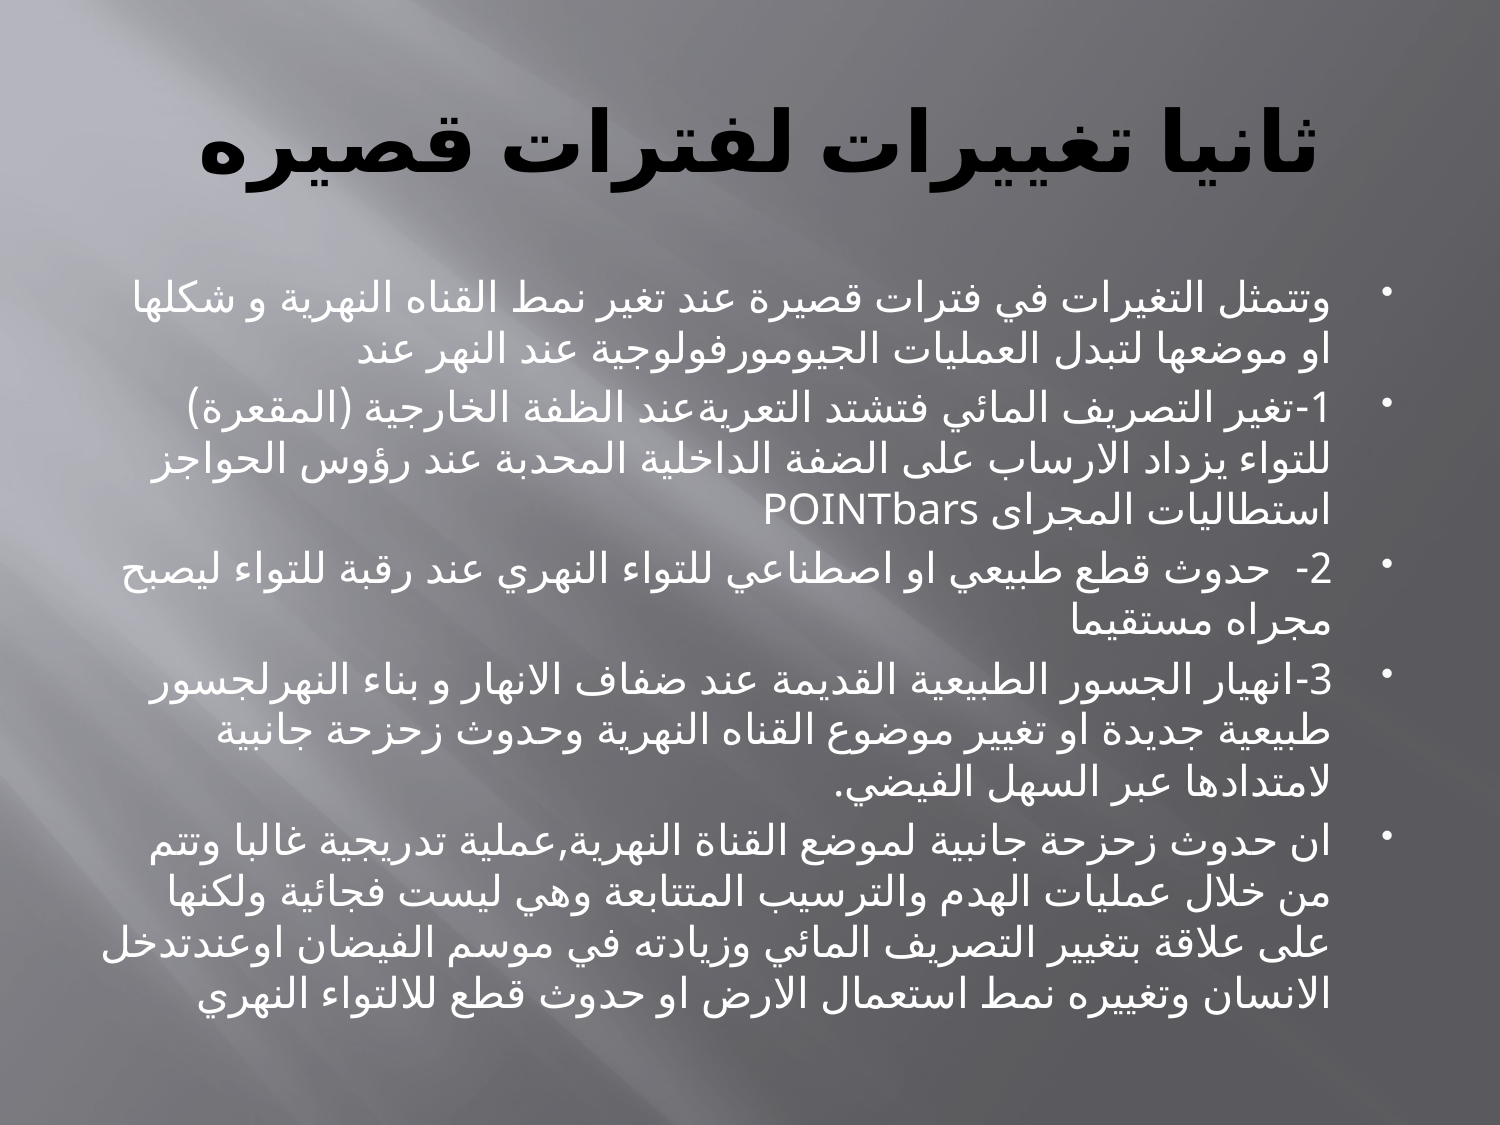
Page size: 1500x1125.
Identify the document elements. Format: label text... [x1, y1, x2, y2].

list وتتمثل التغيرات في فترات قصيرة عند تغير نمط القناه النهرية و شكلها او موضعها لتبدل العمليات الجيومورفولوجية عند النهر عند 1- تغير التصريف المائي فتشتد التعريةعند الظفة الخارجية (المقعرة) للتواء يزداد الارساب على الضفة الداخلية المحدبة عند رؤوس الحواجز استطاليات المجراى POINTbars 2- حدوث قطع طبيعي او اصطناعي للتواء النهري عند رقبة للتواء ليصبح مجراه مستقيما 3- انهيار الجسور الطبيعية القديمة عند ضفاف الانهار و بناء النهرلجسور طبيعية جديدة او تغيير موضوع القناه النهرية وحدوث زحزحة جانبية لامتدادها عبر السهل الفيضي. ان حدوث زحزحة جانبية لموضع القناة النهرية,عملية تدريجية غالبا وتتم من خلال عمليات الهدم والترسيب المتتابعة وهي ليست فجائية ولكنها على علاقة بتغيير التصريف المائي وزيادته في موسم الفيضان اوعندتدخل الانسان وتغييره نمط استعمال الارض او حدوث قطع للالتواء النهري [75, 262, 1425, 1035]
title ثانيا تغييرات لفترات قصيره [75, 45, 1425, 233]
